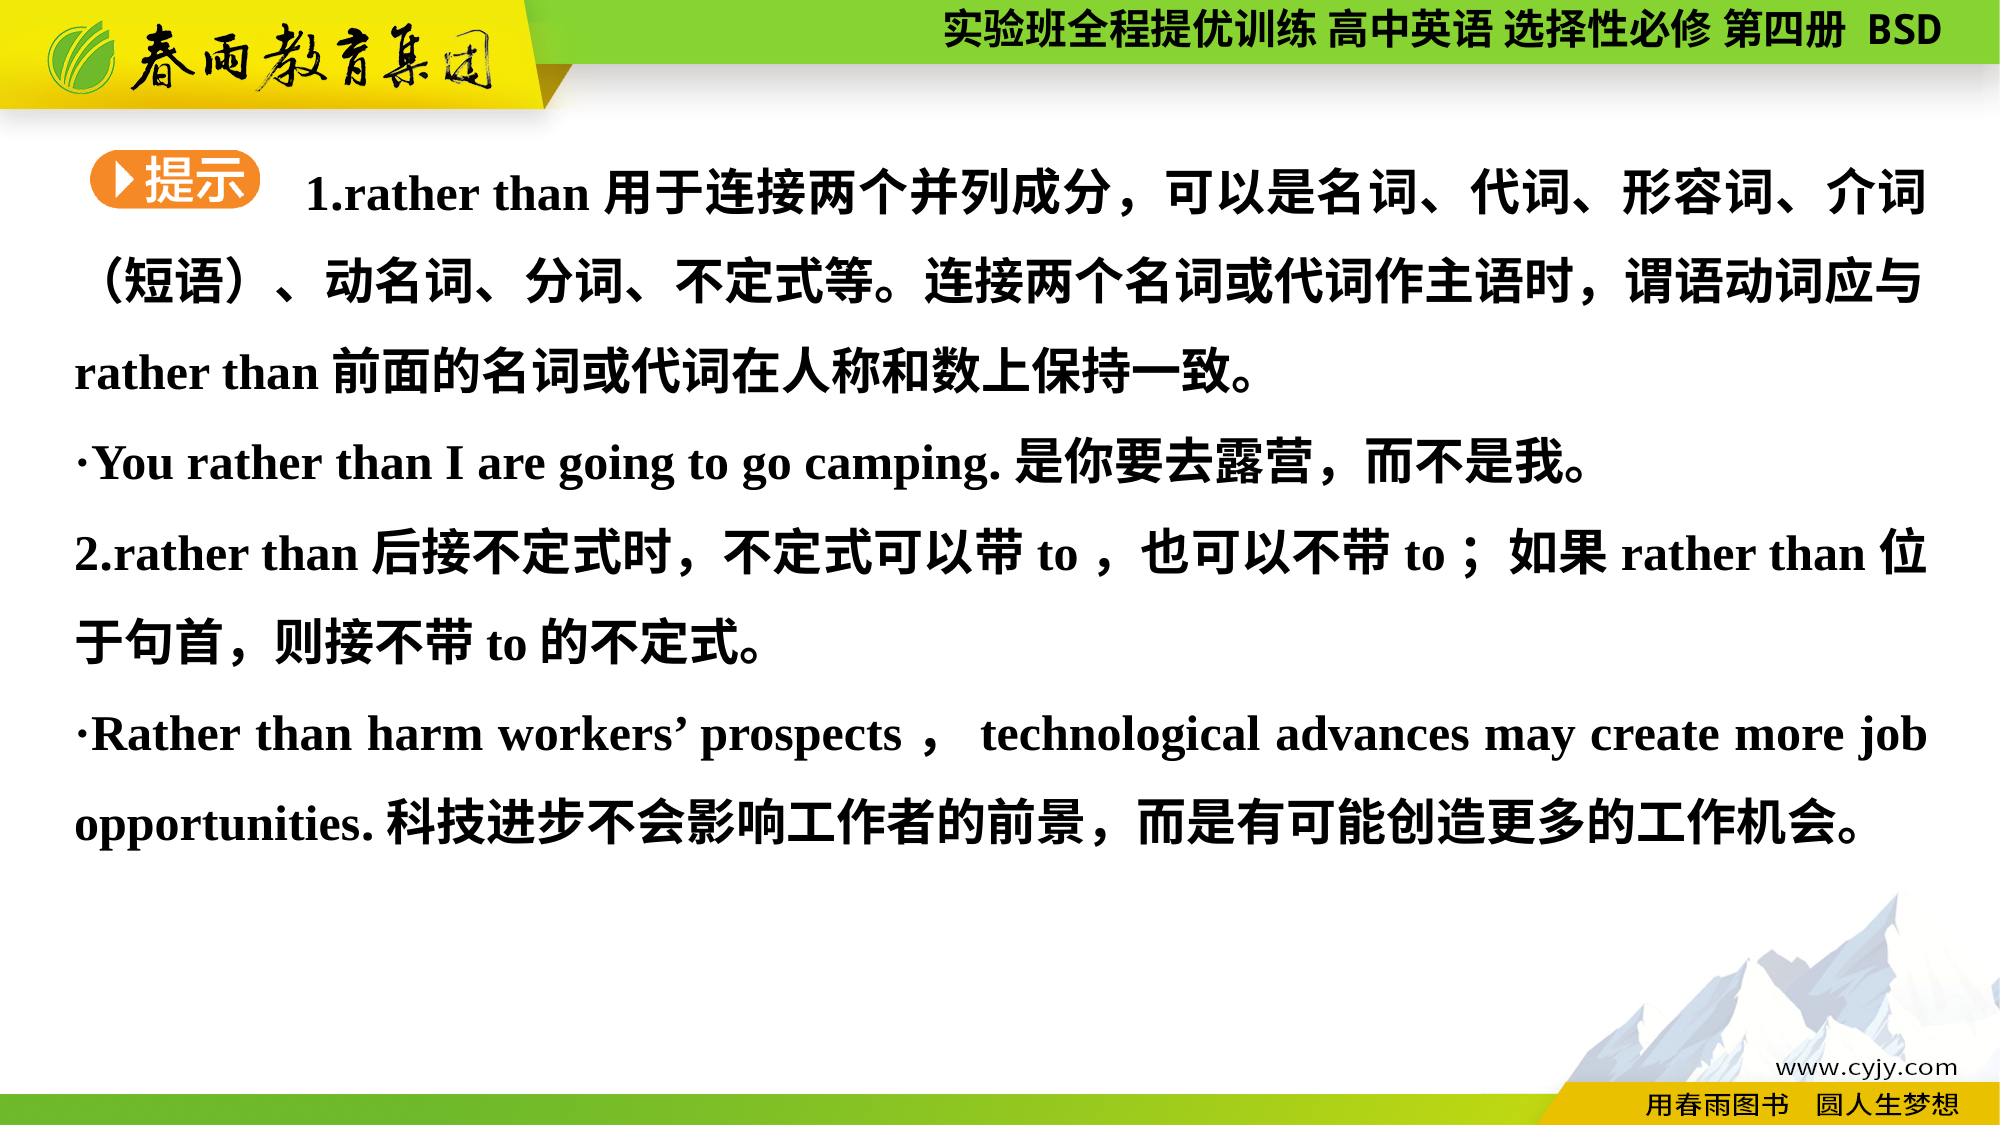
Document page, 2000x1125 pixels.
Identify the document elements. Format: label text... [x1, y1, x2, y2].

picture [0, 0, 2000, 1125]
list 1.rather than用于连接两个并列成分，可以是名词、代词、形容词、介词（短语）、动名词、分词、不定式等。连接两个名词或代词作主语时，谓语动词应与rather than前面的名词或代词在人称和数上保持一致。 ·You rather than I are going to go camping.是你要去露营，而不是我。 2.rather than后接不定式时，不定式可以带to，也可以不带to；如果rather than位于句首，则接不带to的不定式。 ·Rather than harm workers’ prospects，technological advances may create more job opportunities.科技进步不会影响工作者的前景，而是有可能创造更多的工作机会。 [59, 122, 1944, 865]
